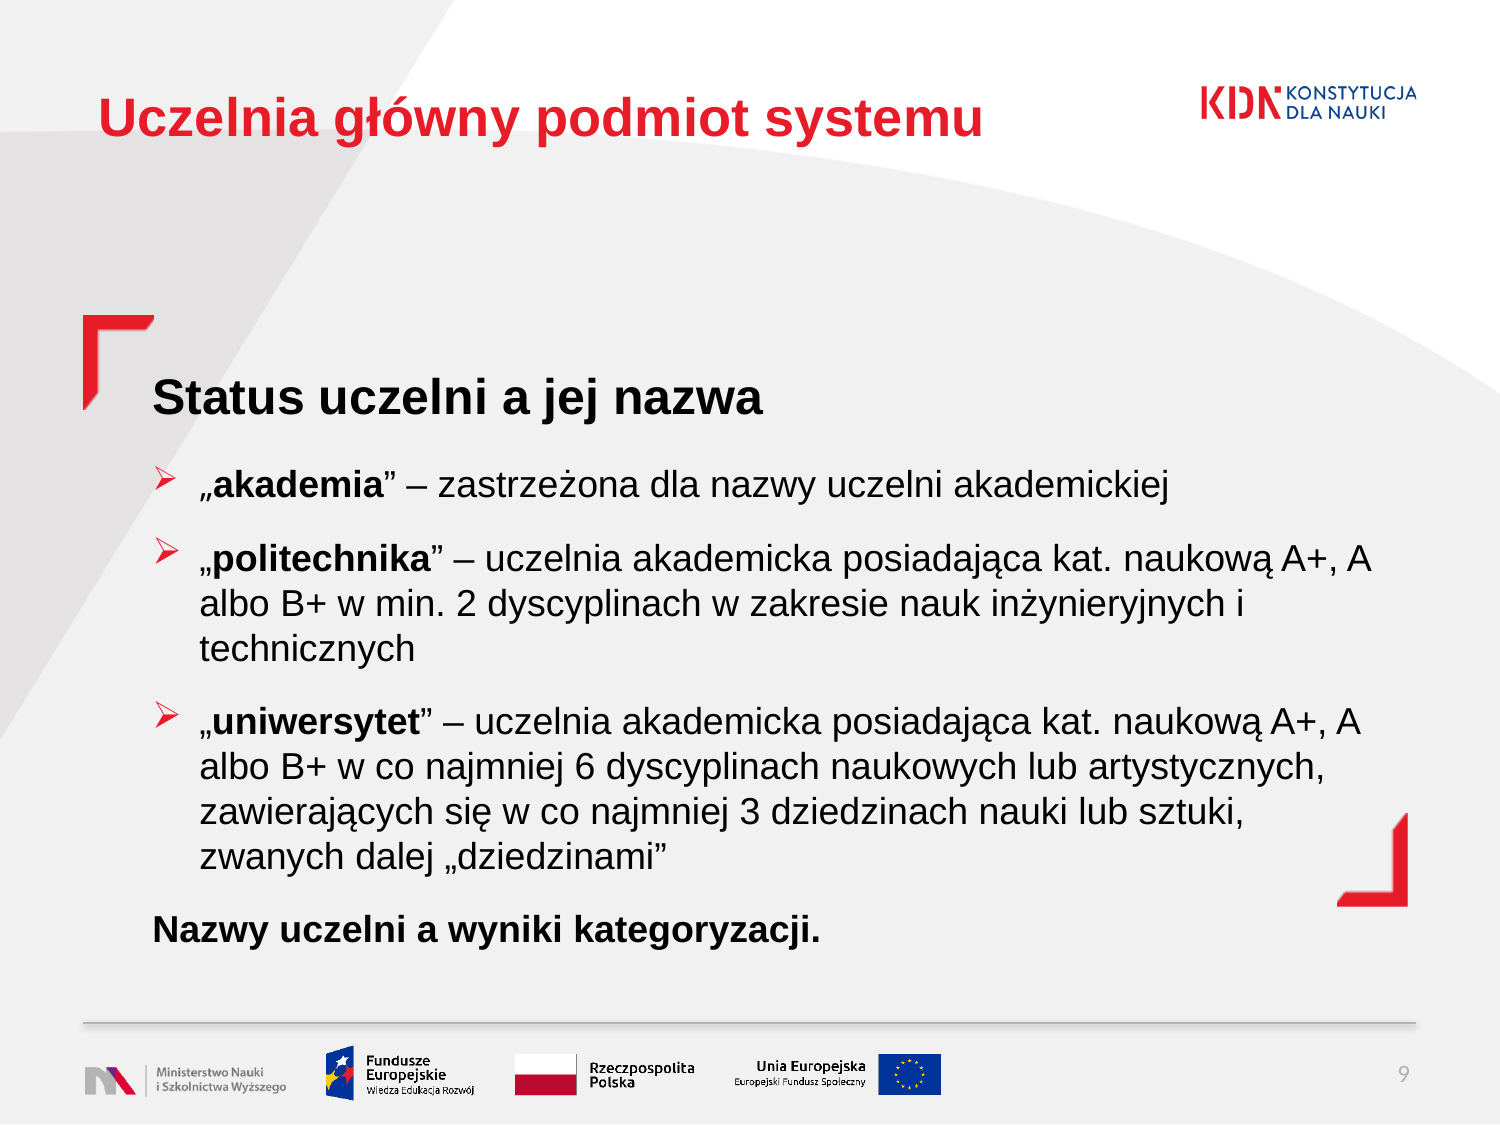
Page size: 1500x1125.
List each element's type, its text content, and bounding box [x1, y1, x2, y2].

title Uczelnia główny podmiot systemu [83, 74, 1170, 143]
text_box Status uczelni a jej nazwa [137, 357, 1259, 433]
picture [0, 0, 1500, 1125]
list „akademia” – zastrzeżona dla nazwy uczelni akademickiej „politechnika” – uczelnia akademicka posiadająca kat. naukową A+, A albo B+ w min. 2 dyscyplinach w zakresie nauk inżynieryjnych i technicznych „uniwersytet” – uczelnia akademicka posiadająca kat. naukową A+, A albo B+ w co najmniej 6 dyscyplinach naukowych lub artystycznych, zawierających się w co najmniej 3 dziedzinach nauki lub sztuki, zwanych dalej „dziedzinami” Nazwy uczelni a wyniki kategoryzacji. [137, 452, 1390, 892]
slide_number 9 [1074, 1042, 1425, 1103]
